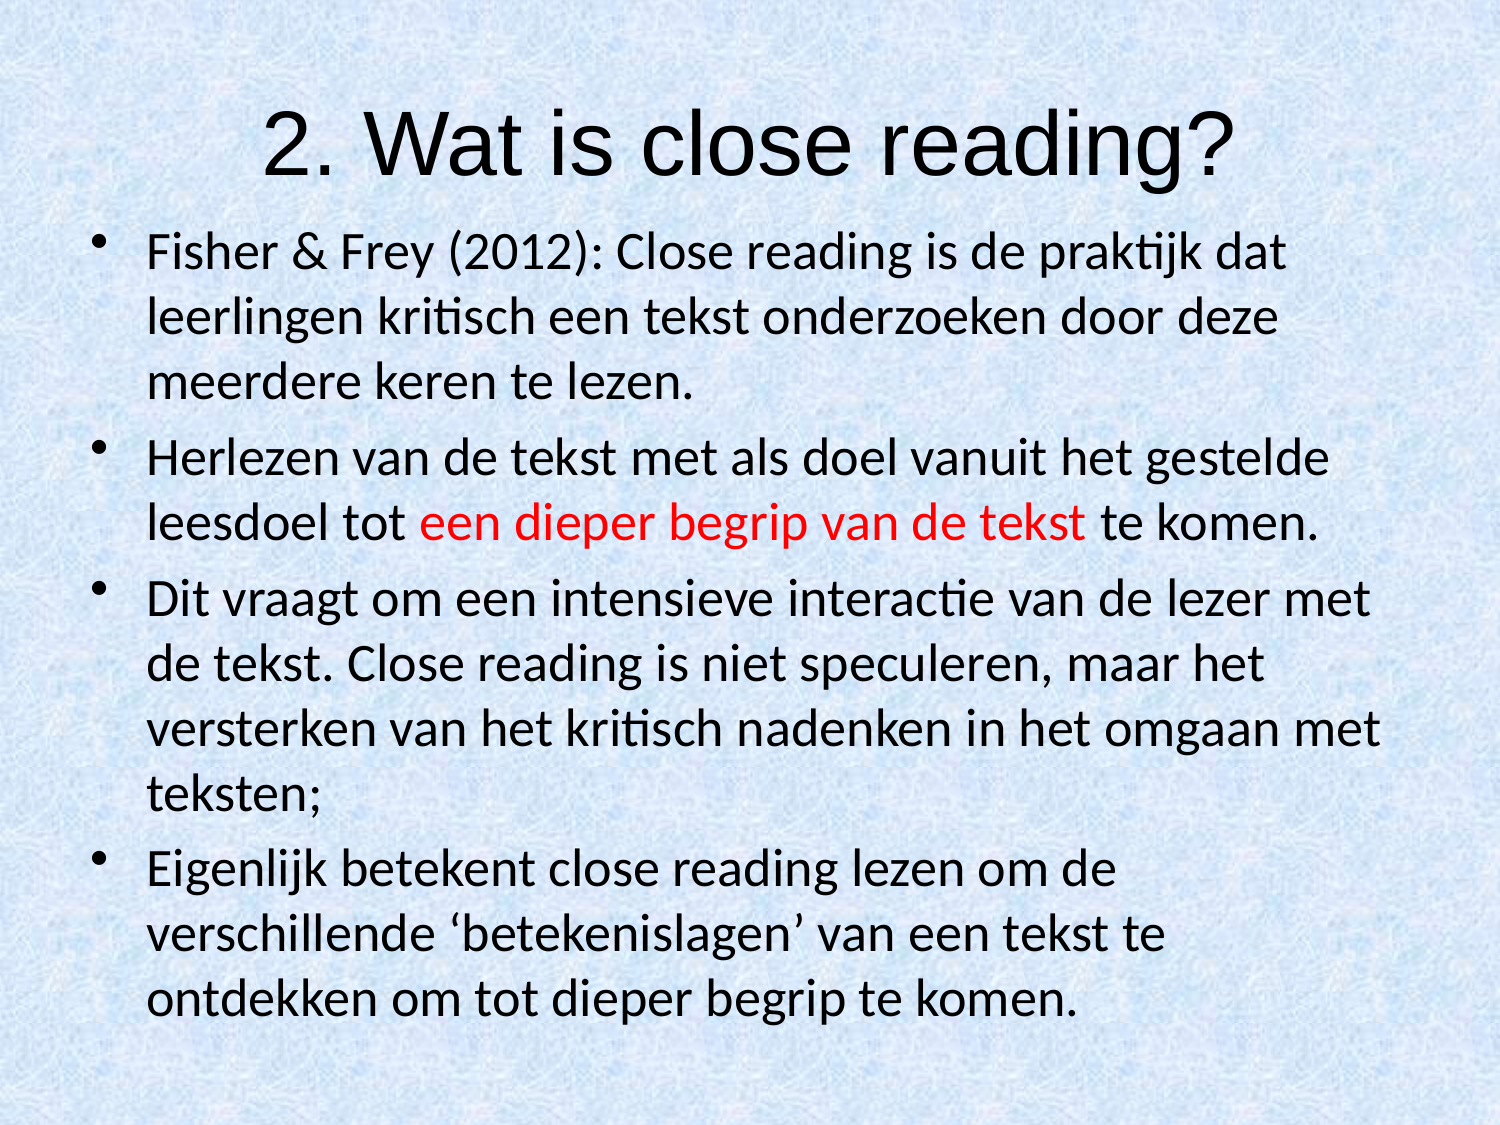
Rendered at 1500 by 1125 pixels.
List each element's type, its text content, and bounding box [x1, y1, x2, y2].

picture [0, 0, 1500, 1125]
title 2. Wat is close reading? [75, 45, 1425, 208]
list Fisher & Frey (2012): Close reading is de praktijk dat leerlingen kritisch een tekst onderzoeken door deze meerdere keren te lezen. Herlezen van de tekst met als doel vanuit het gestelde leesdoel tot een dieper begrip van de tekst te komen. Dit vraagt om een intensieve interactie van de lezer met de tekst. Close reading is niet speculeren, maar het versterken van het kritisch nadenken in het omgaan met teksten; Eigenlijk betekent close reading lezen om de verschillende ‘betekenislagen’ van een tekst te ontdekken om tot dieper begrip te komen. [75, 208, 1425, 1100]
